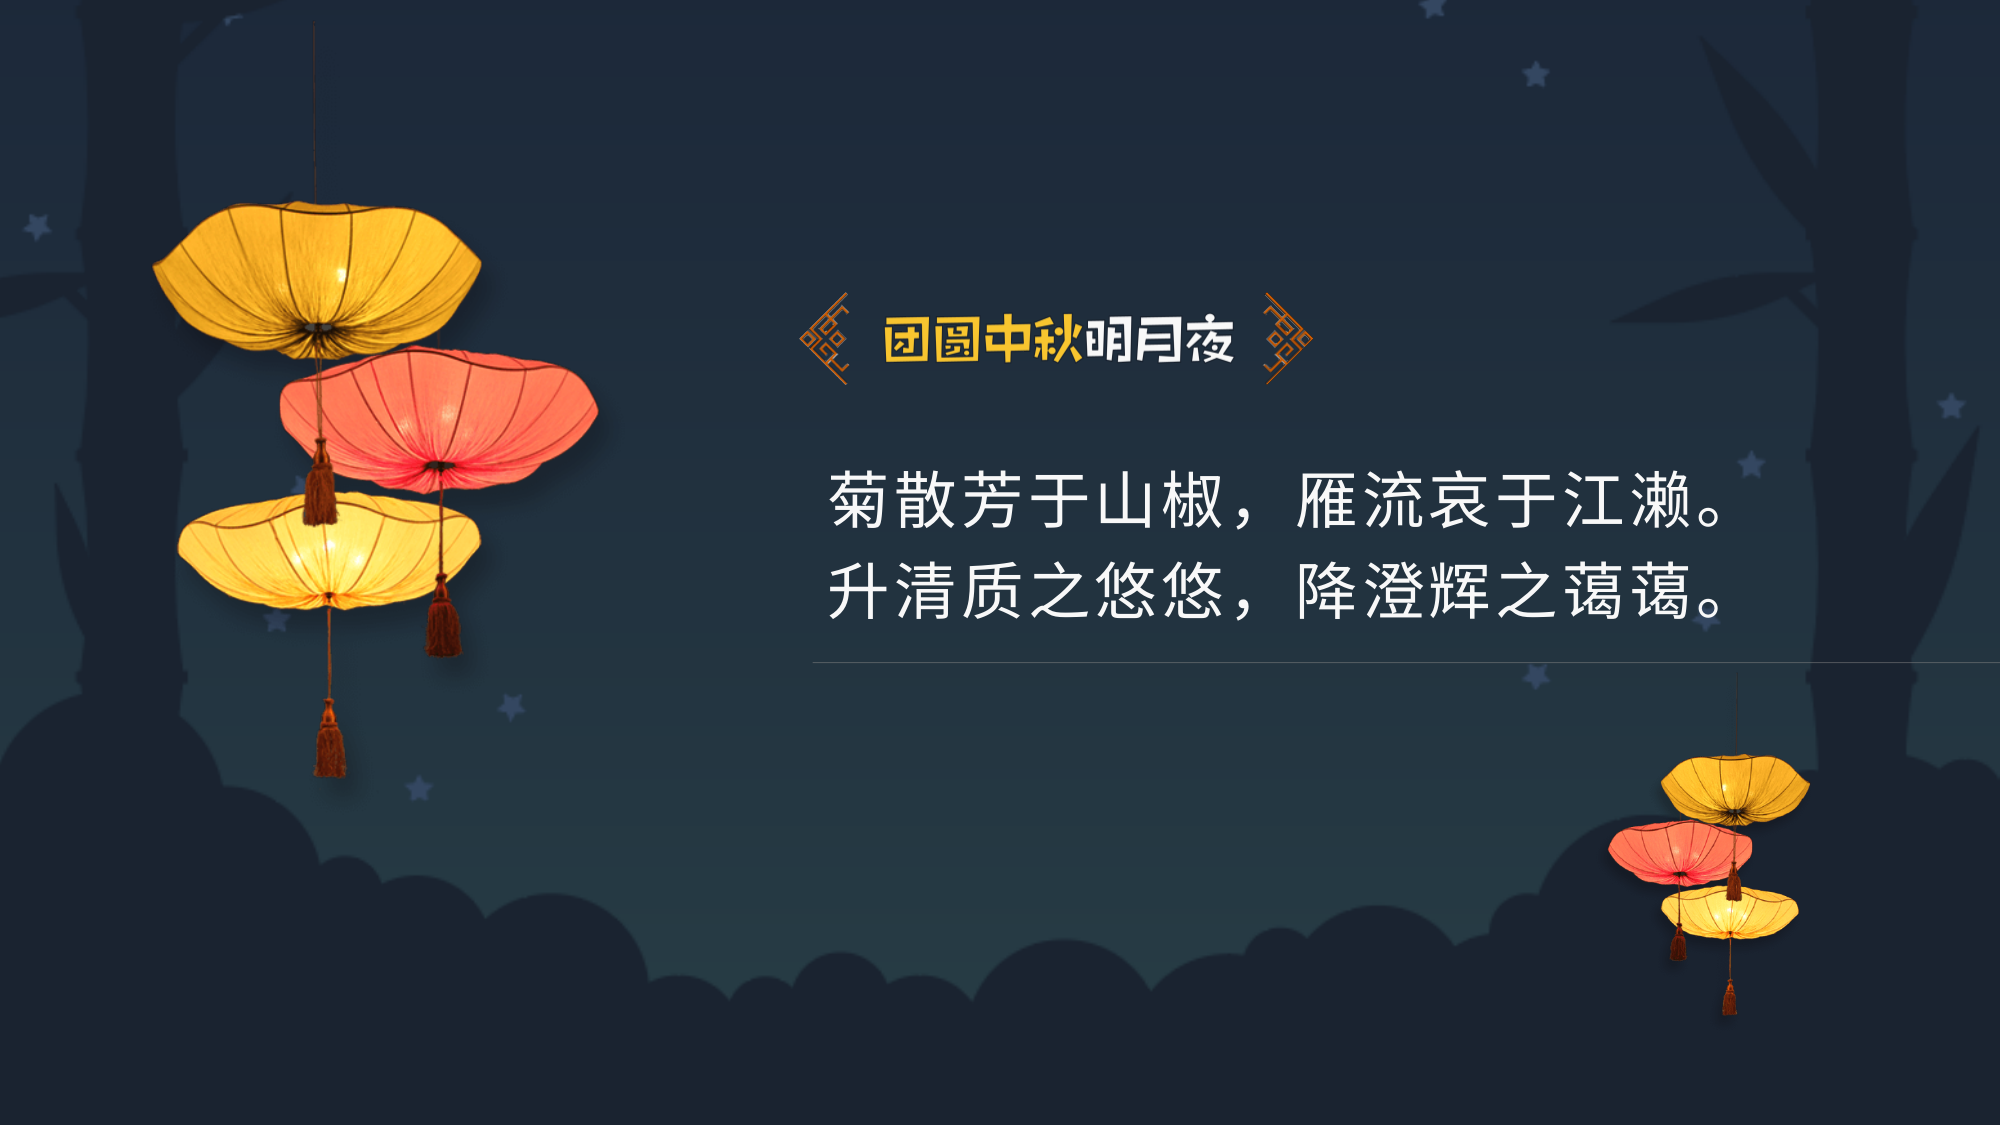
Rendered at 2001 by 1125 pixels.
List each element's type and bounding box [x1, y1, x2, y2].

picture [0, 0, 2000, 1125]
text_box [812, 302, 1300, 374]
text_box [812, 436, 2000, 663]
